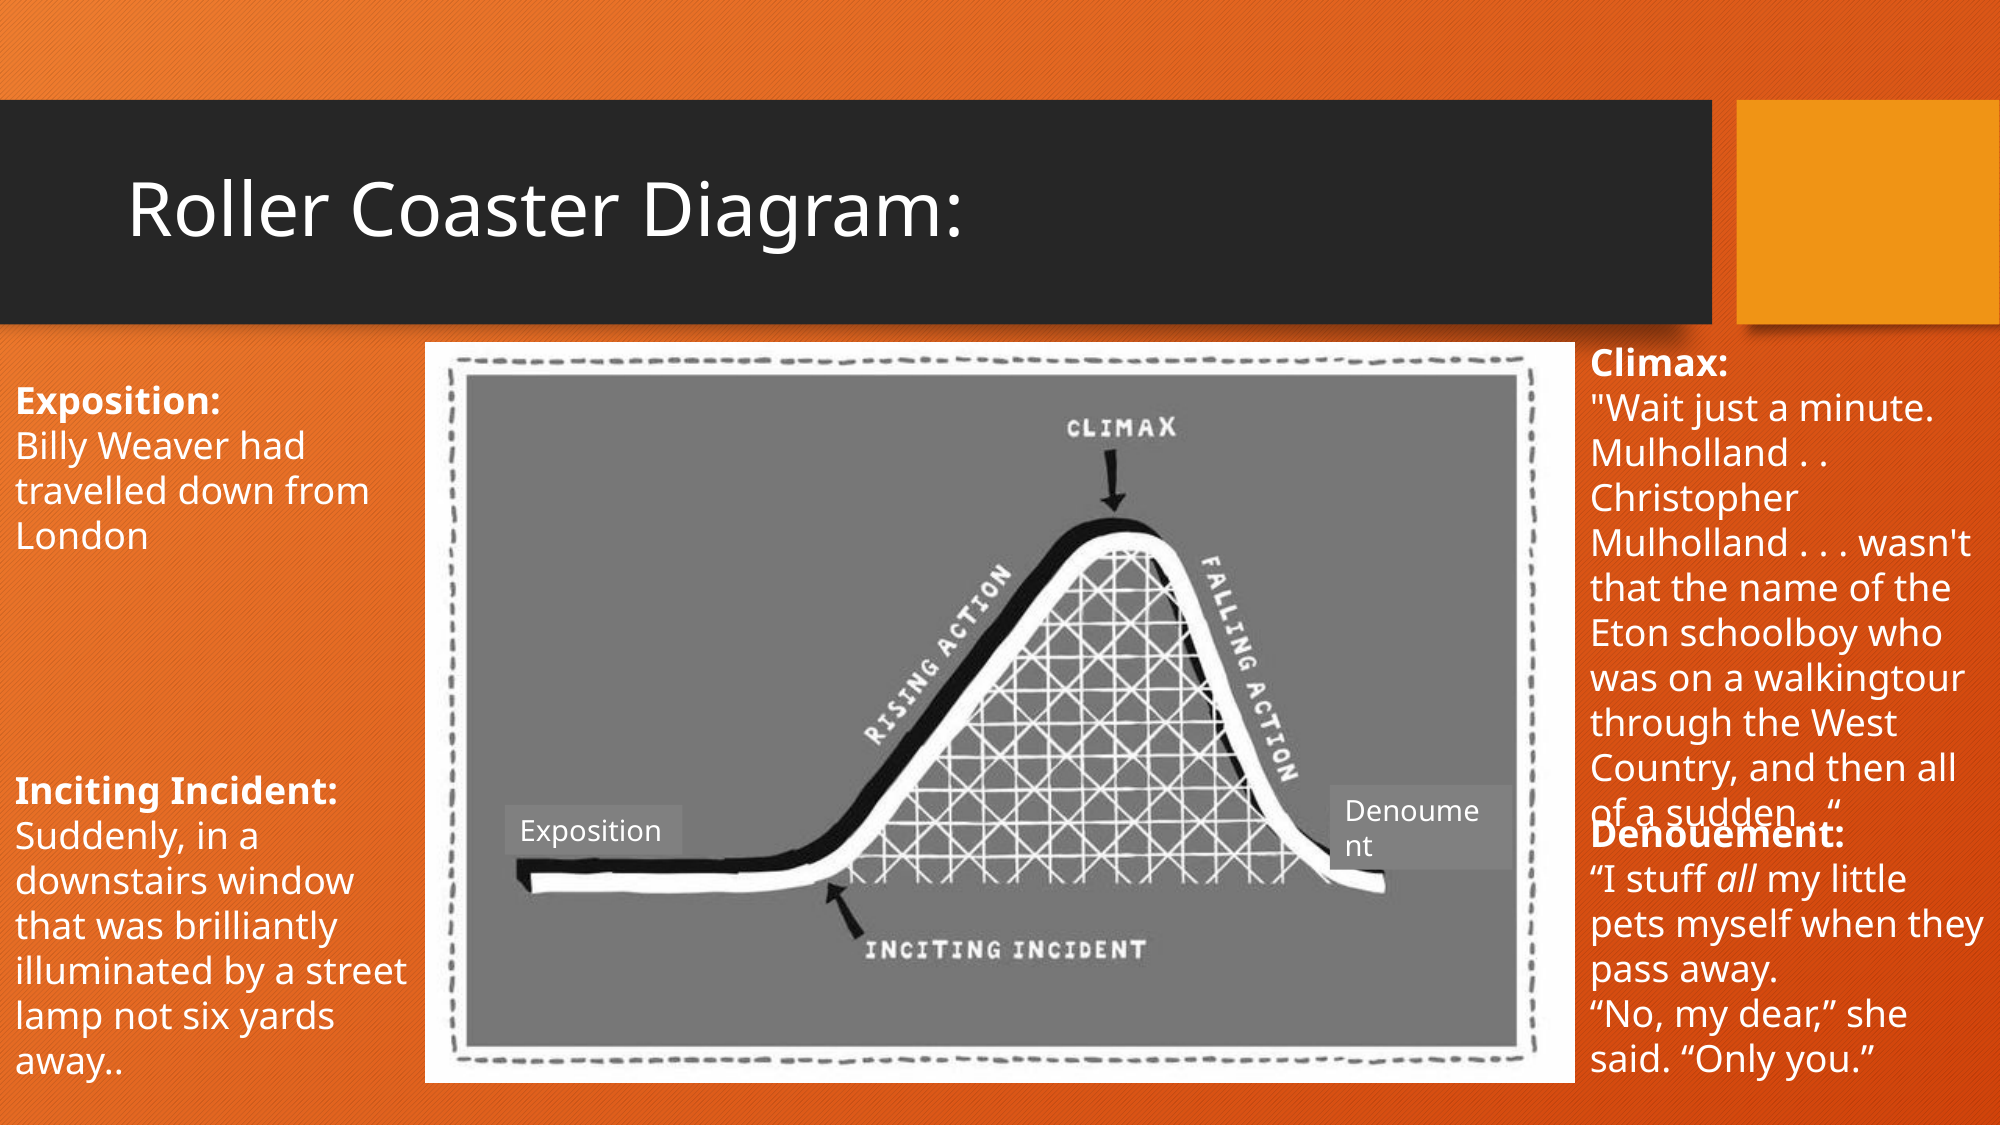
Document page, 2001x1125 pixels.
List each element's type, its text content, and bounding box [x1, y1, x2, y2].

picture [0, 325, 1713, 1083]
text_box Climax: "Wait just a minute. Mul­holland . . Christopher Mulholland . . . wasn't that the name of the Eton schoolboy who was on a wal­king­tour through the West Country, and then all of a sudden . “ [1575, 331, 2000, 802]
text_box Inciting Incident: Suddenly, in a downstairs window that was brilliantly illuminated by a street lamp not six yards away.. [0, 759, 425, 1125]
picture [1736, 325, 2000, 331]
text_box Denouement: “I stuff all my little pets myself when they pass away. “No, my dear,” she said. “Only you.” [1575, 802, 2000, 1125]
title Roller Coaster Diagram: [111, 123, 1689, 301]
text_box Exposition: Billy Weaver had travelled down from London [0, 369, 424, 610]
